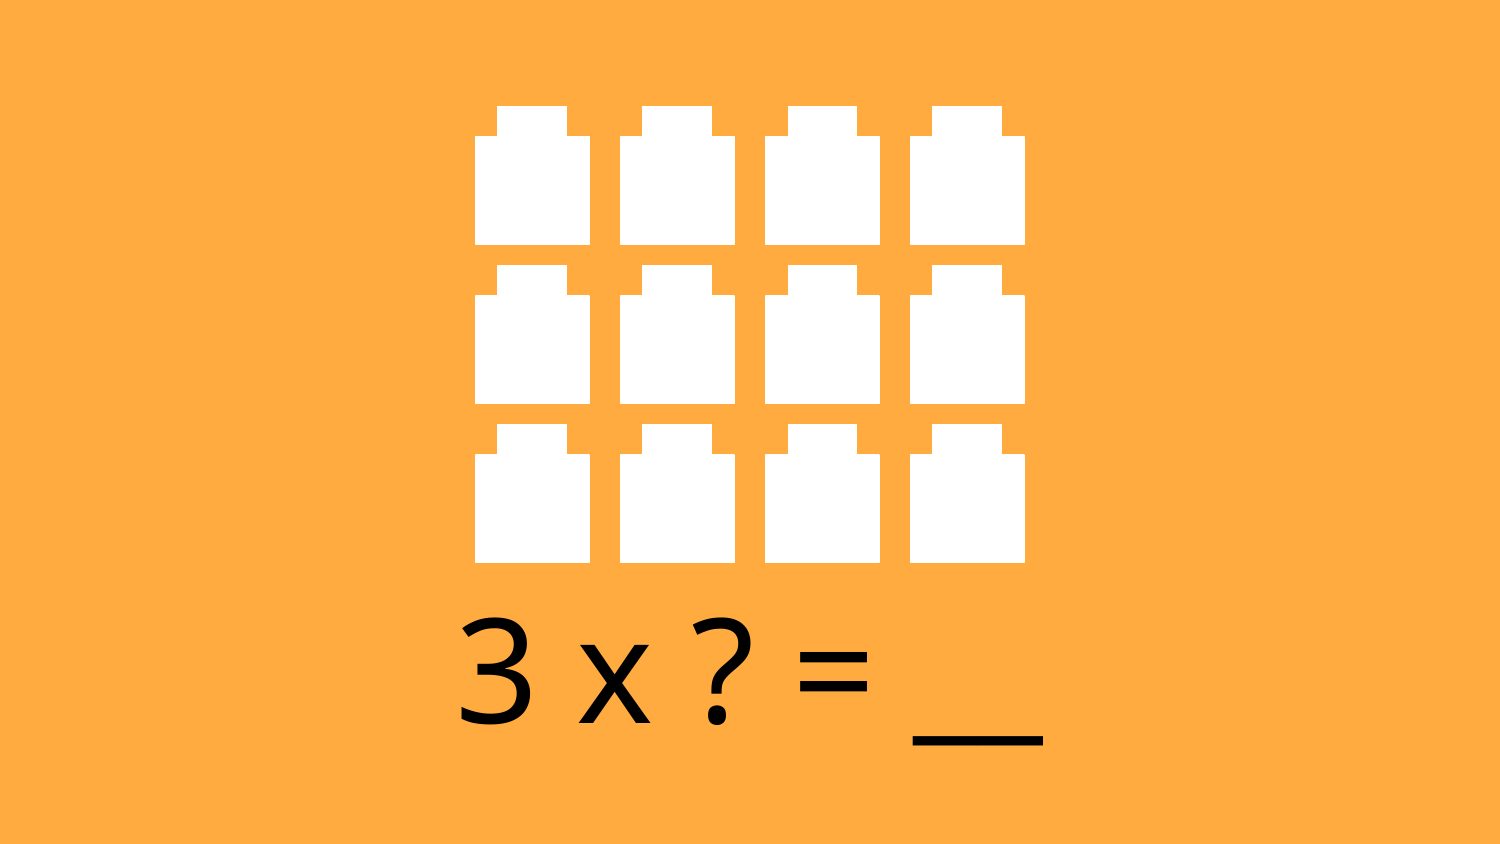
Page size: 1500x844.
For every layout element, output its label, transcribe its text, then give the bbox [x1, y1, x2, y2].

text_box [933, 106, 1002, 137]
text_box [475, 295, 589, 404]
text_box [933, 424, 1002, 455]
text_box [498, 106, 567, 137]
text_box [498, 265, 567, 296]
text_box [643, 106, 712, 137]
text_box [788, 424, 857, 455]
text_box 3 x ? = __ [0, 562, 1500, 768]
text_box [788, 106, 857, 137]
text_box [910, 295, 1024, 404]
text_box [620, 136, 734, 245]
text_box [765, 295, 879, 404]
text_box [475, 136, 589, 245]
text_box [620, 295, 734, 404]
text_box [788, 265, 857, 296]
text_box [643, 424, 712, 455]
text_box [643, 265, 712, 296]
text_box [498, 424, 567, 455]
text_box [765, 454, 879, 563]
text_box [765, 136, 879, 245]
text_box [475, 454, 589, 563]
text_box [933, 265, 1002, 296]
text_box [910, 454, 1024, 563]
text_box [620, 454, 734, 563]
text_box [910, 136, 1024, 245]
